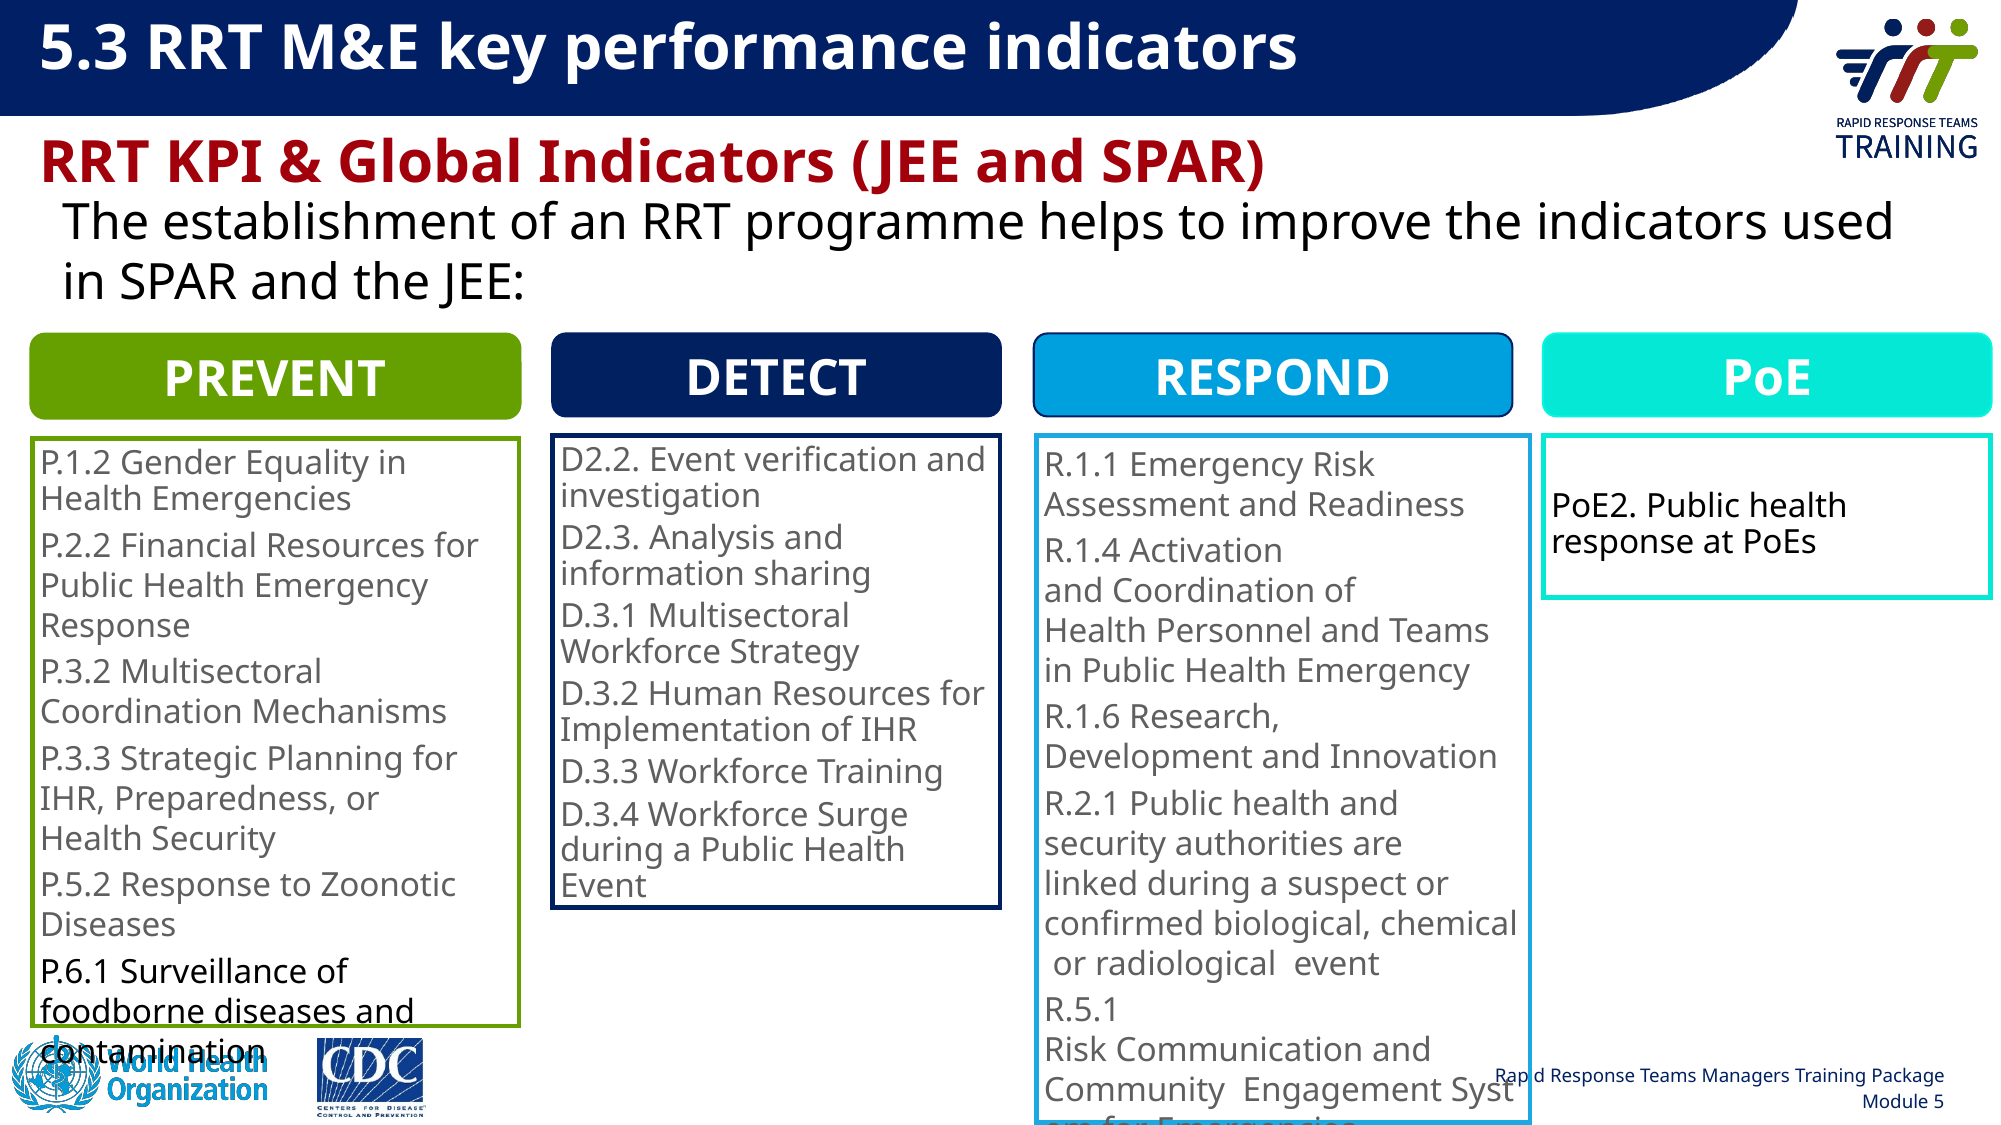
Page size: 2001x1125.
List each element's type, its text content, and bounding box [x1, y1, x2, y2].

text_box D2.2. Event verification and investigation D2.3. Analysis and information sharing D.3.1 Multisectoral Workforce Strategy D.3.2 Human Resources for Implementation of IHR D.3.3 Workforce Training D.3.4 Workforce Surge during a Public Health Event [552, 435, 1000, 908]
picture [50, 1108, 62, 1113]
picture [0, 0, 1800, 116]
text_box PoE [1542, 333, 1992, 417]
list 5.3 RRT M&E key performance indicators [31, 0, 1855, 103]
text_box R.1.1 Emergency Risk Assessment and Readiness R.1.4 Activation and Coordination of Health Personnel and Teams in Public Health Emergency R.1.6 Research, Development and Innovation R.2.1 Public health and security authorities are linked during a suspect or confirmed biological, chemical or radiological event R.5.1 Risk Communication and Community Engagement System for Emergencies [1036, 435, 1531, 1123]
picture [36, 1088, 78, 1105]
picture [12, 1083, 48, 1113]
text_box The establishment of an RRT programme helps to improve the indicators used in SPAR and the JEE: [47, 181, 1953, 317]
text_box PREVENT [29, 332, 522, 420]
picture [12, 1035, 54, 1078]
list P.1.2 Gender Equality in Health Emergencies P.2.2 Financial Resources for Public Health Emergency Response P.3.2 Multisectoral Coordination Mechanisms P.3.3 Strategic Planning for IHR, Preparedness, or Health Security P.5.2 Response to Zoonotic Diseases P.6.1 Surveillance of foodborne diseases and contamination [30, 436, 521, 1028]
text_box RESPOND [1033, 333, 1513, 417]
picture [22, 1062, 26, 1077]
picture [317, 1038, 426, 1117]
text_box RRT KPI & Global Indicators ​(JEE and SPAR)​ [31, 116, 1531, 202]
text_box PoE2. Public health response at PoEs [1543, 435, 1991, 598]
picture [59, 1035, 267, 1113]
text_box DETECT [552, 333, 1001, 417]
picture [24, 1054, 36, 1087]
picture [30, 1083, 37, 1091]
picture [1835, 19, 1978, 167]
